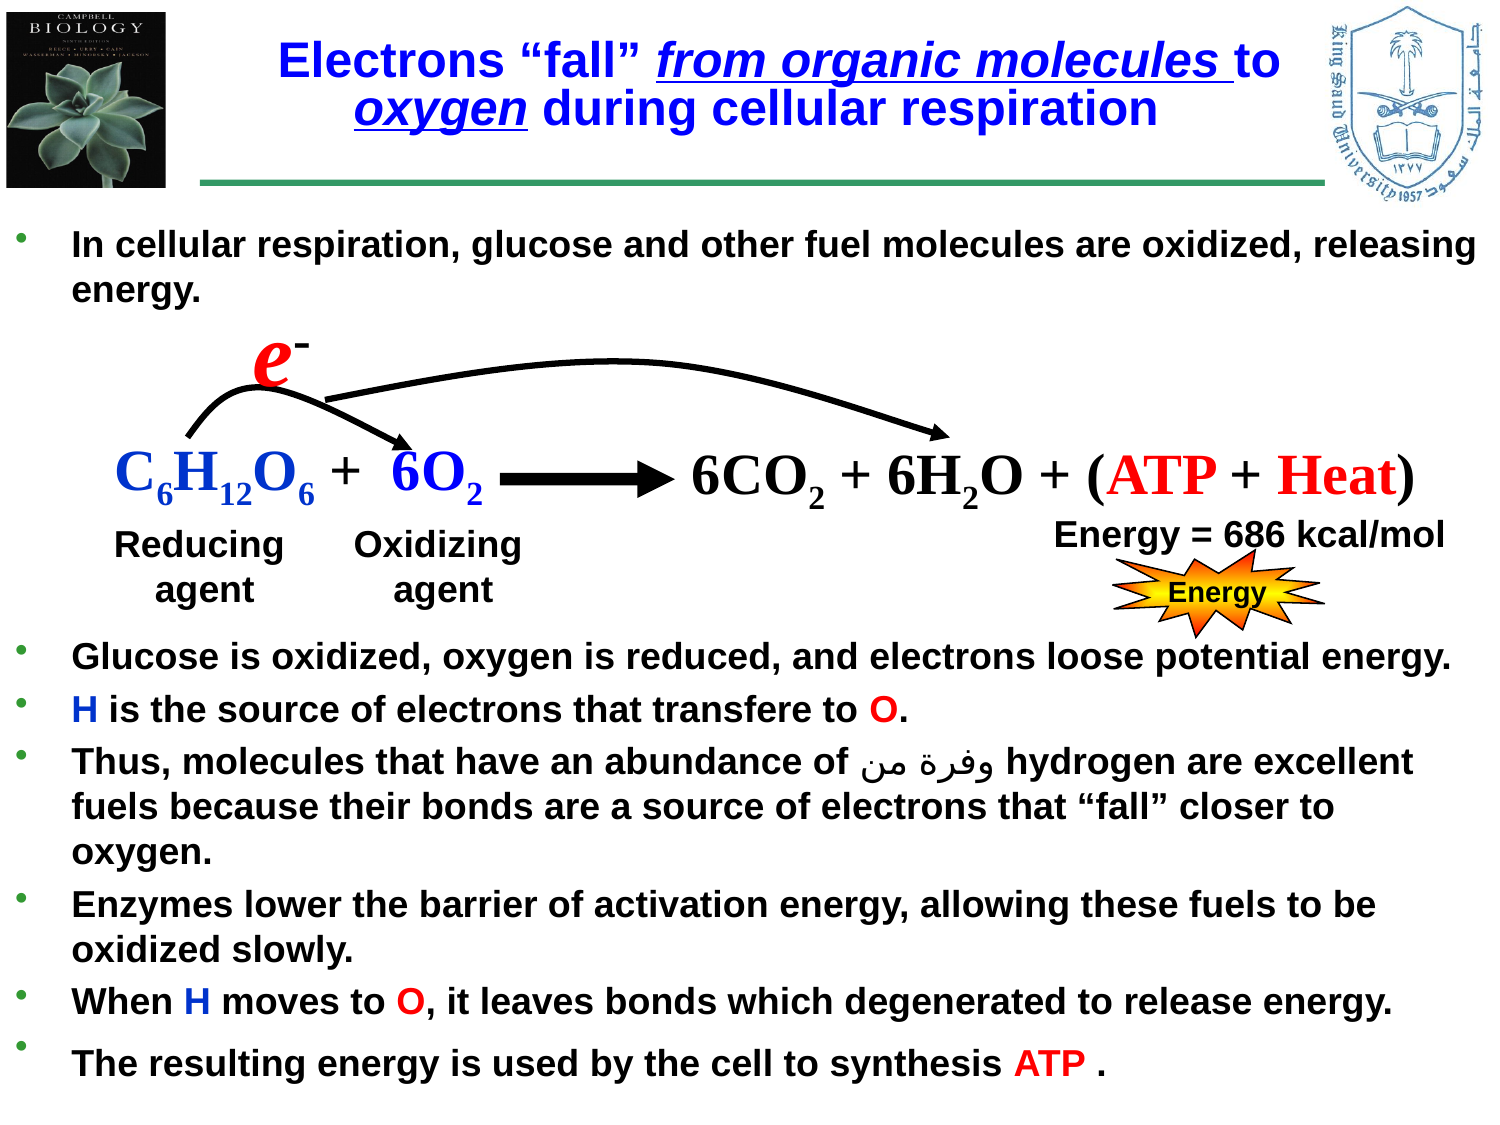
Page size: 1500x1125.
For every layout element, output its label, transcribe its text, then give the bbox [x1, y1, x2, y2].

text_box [99, 424, 1465, 515]
text_box Energy [1112, 549, 1325, 638]
text_box Energy = 686 kcal/mol [1037, 523, 1463, 562]
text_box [98, 512, 538, 618]
text_box [416, 361, 903, 423]
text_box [5, 0, 1488, 209]
list In cellular respiration, glucose and other fuel molecules are oxidized, releasing energy. Glucose is oxidized, oxygen is reduced, and electrons loose potential energy. H is the source of electrons that transfere to O. Thus, molecules that have an abundance of وفرة من hydrogen are excellent fuels because their bonds are a source of electrons that “fall” closer to oxygen. Enzymes lower the barrier of activation energy, allowing these fuels to be oxidized slowly. When H moves to O, it leaves bonds which degenerated to release energy. The resulting energy is used by the cell to synthesis ATP . [0, 212, 1500, 1098]
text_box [187, 287, 413, 451]
